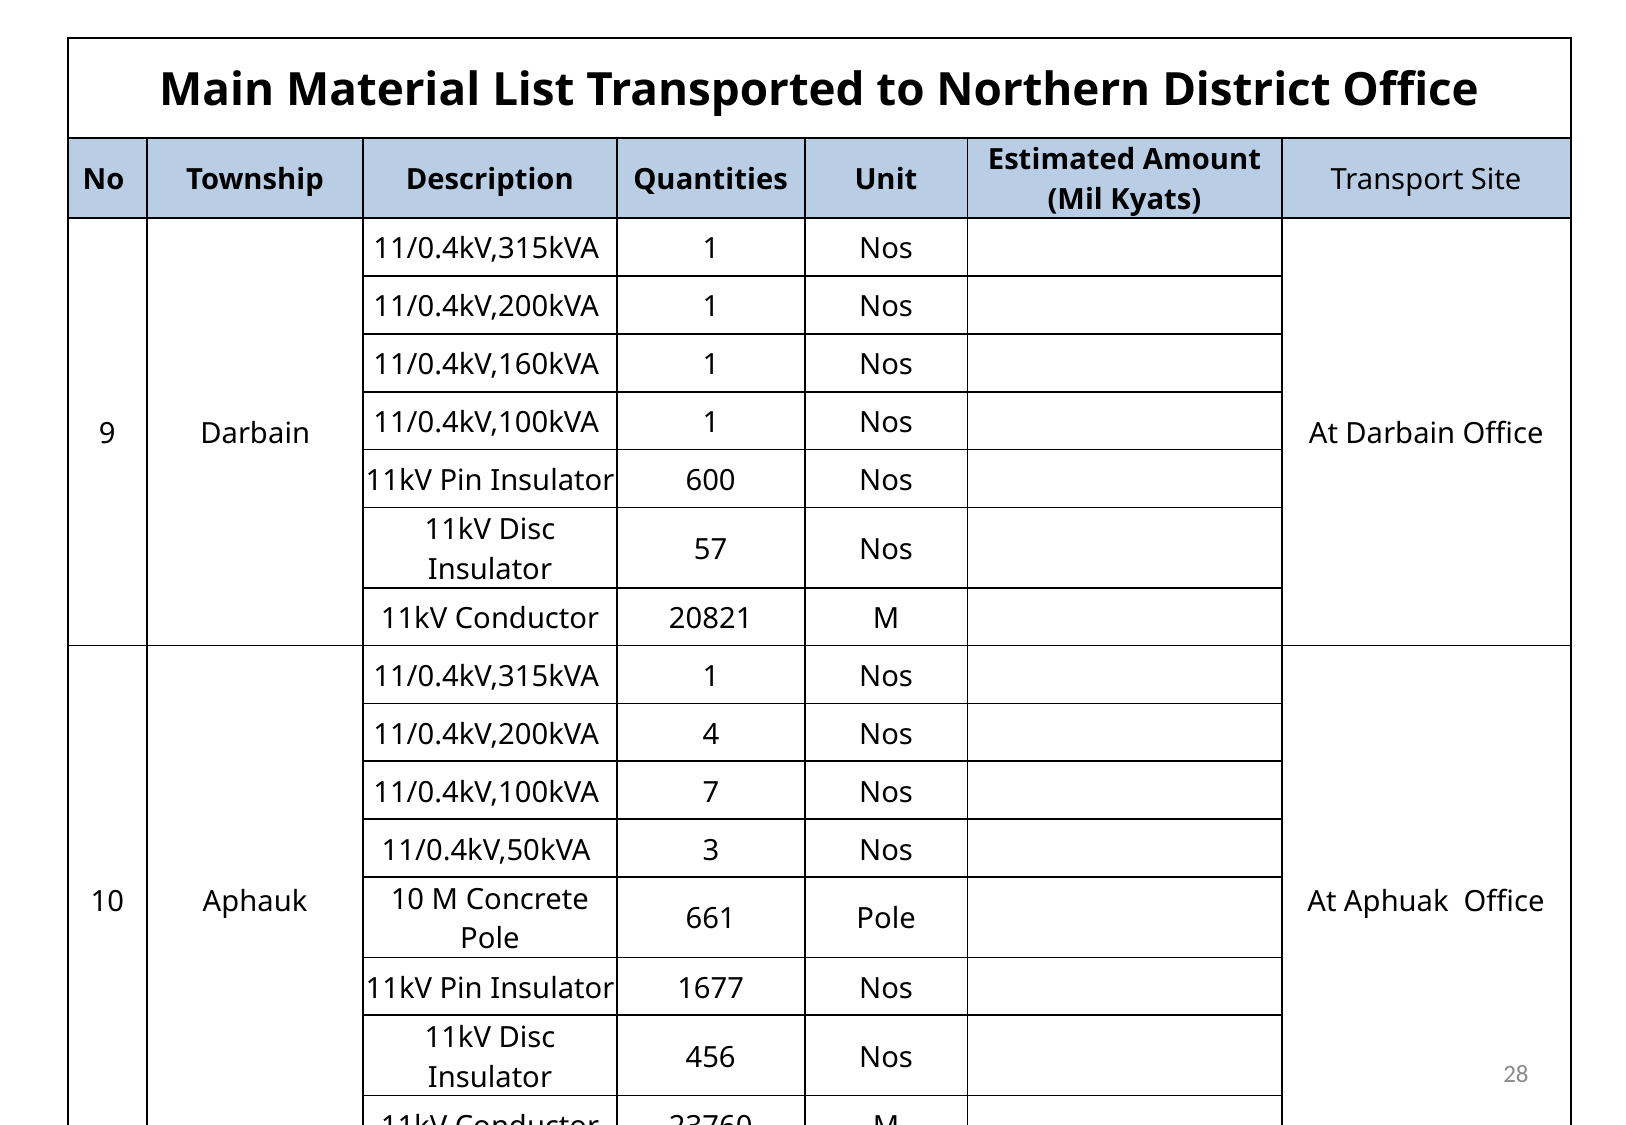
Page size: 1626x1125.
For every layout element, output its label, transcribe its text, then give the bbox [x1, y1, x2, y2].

table_cell At Aphuak Office [1283, 646, 1570, 1125]
table_cell Transport Site [1283, 139, 1570, 217]
table_cell 10 M Concrete Pole [364, 878, 616, 957]
table_cell 11/0.4kV,100kVA [364, 762, 616, 818]
table_cell 11kV Pin Insulator [364, 958, 616, 1014]
table_cell M [806, 589, 967, 645]
table_cell Nos [806, 277, 967, 333]
table_cell 1 [618, 335, 804, 391]
table_cell Nos [806, 762, 967, 818]
table_cell [968, 219, 1281, 275]
table_cell [968, 820, 1281, 876]
table_cell [968, 277, 1281, 333]
table_header Main Material List Transported to Northern District Office [69, 39, 1570, 137]
table_cell [968, 878, 1281, 957]
table_cell M [806, 1096, 967, 1125]
table_cell [968, 508, 1281, 587]
table_cell [968, 589, 1281, 645]
table_cell 11/0.4kV,315kVA [364, 219, 616, 275]
table_cell [968, 450, 1281, 507]
table_cell [968, 646, 1281, 703]
table_cell At Darbain Office [1283, 219, 1570, 645]
table_cell 600 [618, 450, 804, 507]
table_cell 4 [618, 704, 804, 760]
table_cell Nos [806, 958, 967, 1014]
table_cell 11/0.4kV,100kVA [364, 393, 616, 449]
slide_number 28 [1164, 1042, 1544, 1103]
table_cell Nos [806, 1016, 967, 1095]
table_cell [968, 704, 1281, 760]
table_cell 11/0.4kV,200kVA [364, 704, 616, 760]
table_cell 1 [618, 646, 804, 703]
table_cell Nos [806, 335, 967, 391]
table_cell 1677 [618, 958, 804, 1014]
table_cell Township [148, 139, 362, 217]
table_cell 11kV Pin Insulator [364, 450, 616, 507]
table_cell Estimated Amount (Mil Kyats) [968, 139, 1281, 217]
table_cell 11/0.4kV,50kVA [364, 820, 616, 876]
table_cell 11kV Conductor [364, 1096, 616, 1125]
table_cell 20821 [618, 589, 804, 645]
table_cell 11/0.4kV,200kVA [364, 277, 616, 333]
table_cell 57 [618, 508, 804, 587]
table_cell [968, 335, 1281, 391]
table_cell Darbain [148, 219, 362, 645]
table_cell No [69, 139, 146, 217]
table_cell Description [364, 139, 616, 217]
table_cell 7 [618, 762, 804, 818]
table_cell Nos [806, 508, 967, 587]
table_cell Nos [806, 704, 967, 760]
table_cell Nos [806, 646, 967, 703]
table_cell 1 [618, 277, 804, 333]
table_cell 456 [618, 1016, 804, 1095]
table_cell Aphauk [148, 646, 362, 1125]
table_cell 1 [618, 219, 804, 275]
table_cell Pole [806, 878, 967, 957]
table_cell Quantities [618, 139, 804, 217]
table_cell [968, 1016, 1281, 1095]
table_cell 661 [618, 878, 804, 957]
table_cell 10 [69, 646, 146, 1125]
table_cell 23760 [618, 1096, 804, 1125]
table_cell [968, 958, 1281, 1014]
table_cell Nos [806, 393, 967, 449]
table_cell 11kV Disc Insulator [364, 508, 616, 587]
table_cell 9 [69, 219, 146, 645]
table_cell Nos [806, 219, 967, 275]
table_cell 11kV Conductor [364, 589, 616, 645]
table_cell 11/0.4kV,315kVA [364, 646, 616, 703]
table_cell 11kV Disc Insulator [364, 1016, 616, 1095]
table_cell [968, 393, 1281, 449]
table_cell [968, 762, 1281, 818]
table_cell 11/0.4kV,160kVA [364, 335, 616, 391]
table_cell 1 [618, 393, 804, 449]
table_cell Nos [806, 450, 967, 507]
table_cell Nos [806, 820, 967, 876]
table_cell Unit [806, 139, 967, 217]
table_cell [968, 1096, 1281, 1125]
table_cell 3 [618, 820, 804, 876]
